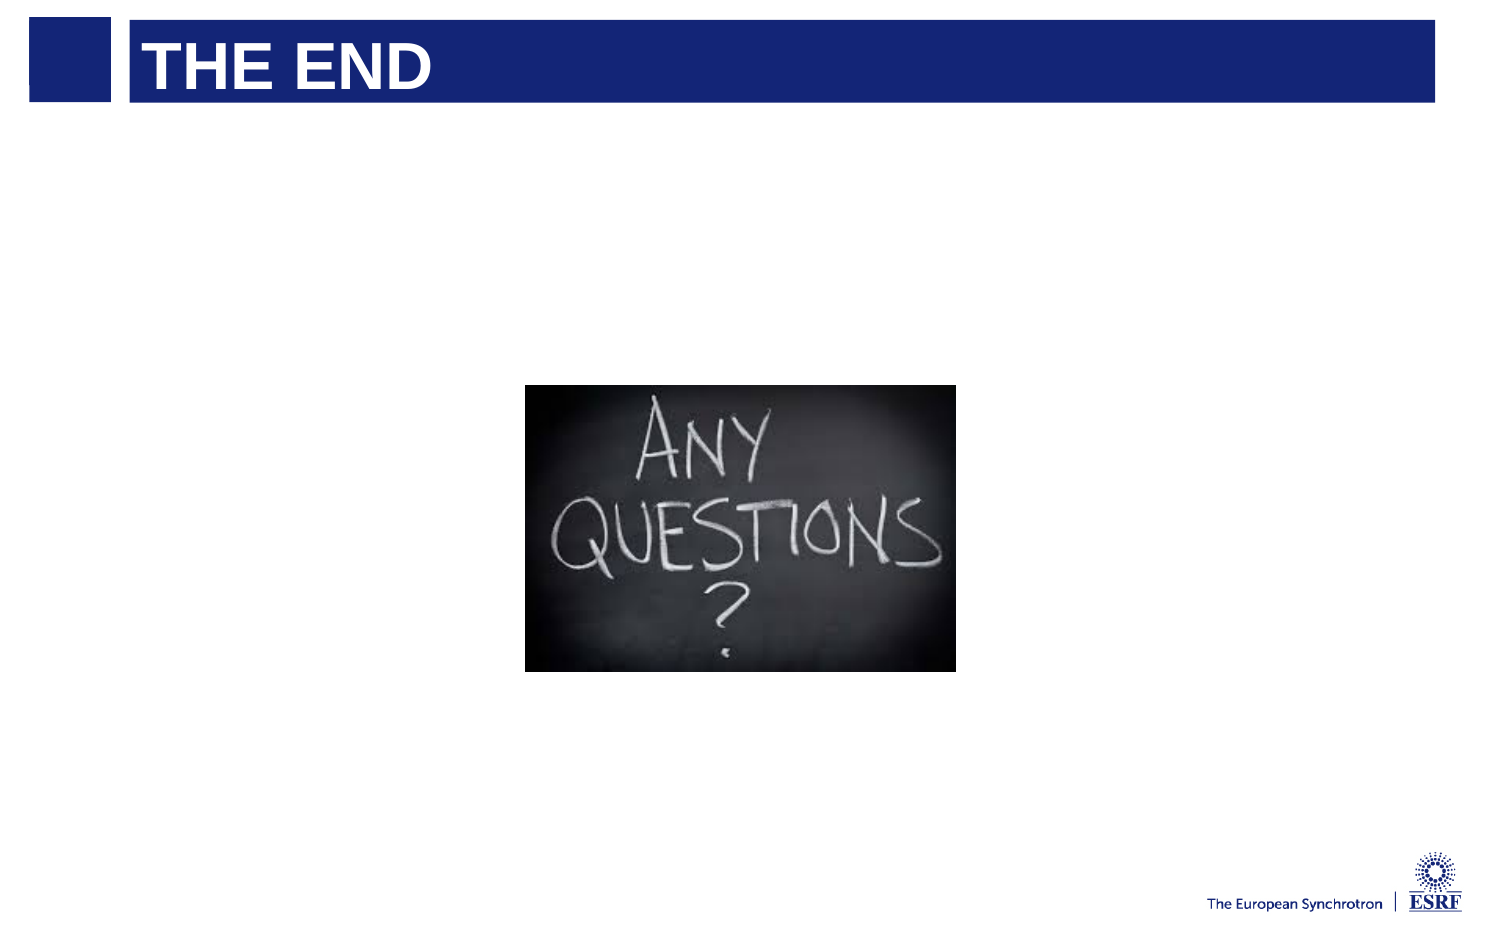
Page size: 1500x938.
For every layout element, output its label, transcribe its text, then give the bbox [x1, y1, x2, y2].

title The End [129, 19, 1436, 103]
picture [525, 385, 956, 673]
picture [1175, 831, 1500, 938]
